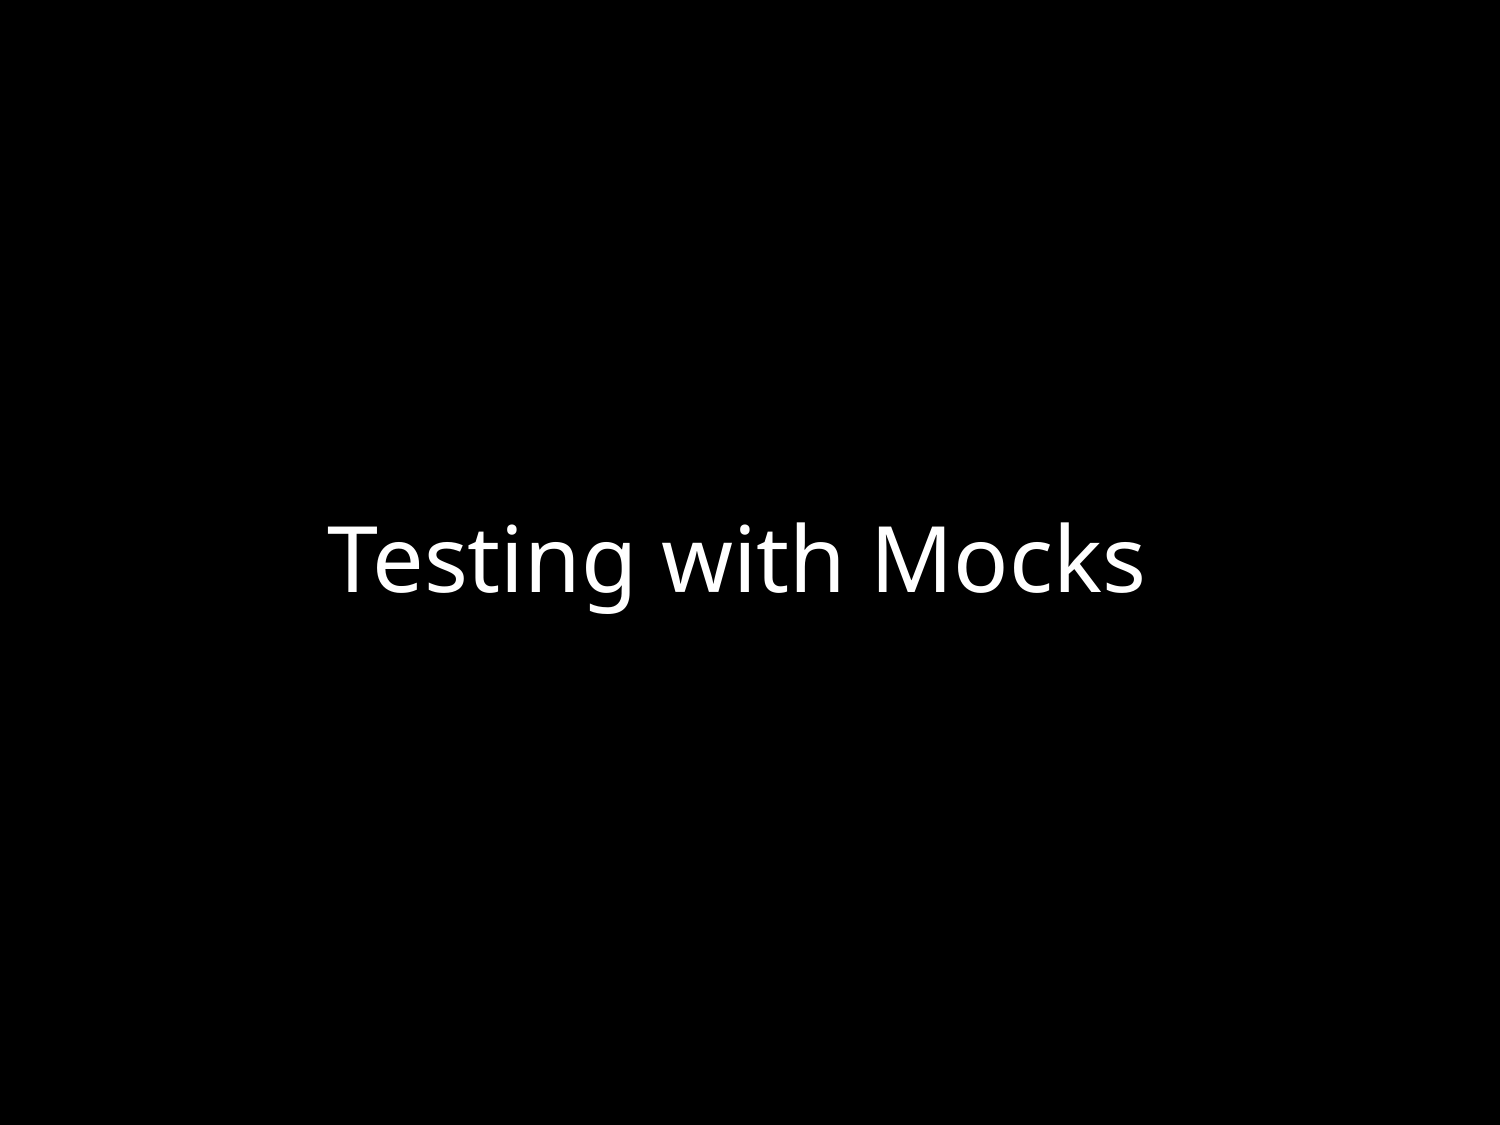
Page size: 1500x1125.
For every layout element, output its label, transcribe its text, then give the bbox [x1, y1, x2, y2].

title Testing with Mocks [62, 462, 1413, 650]
